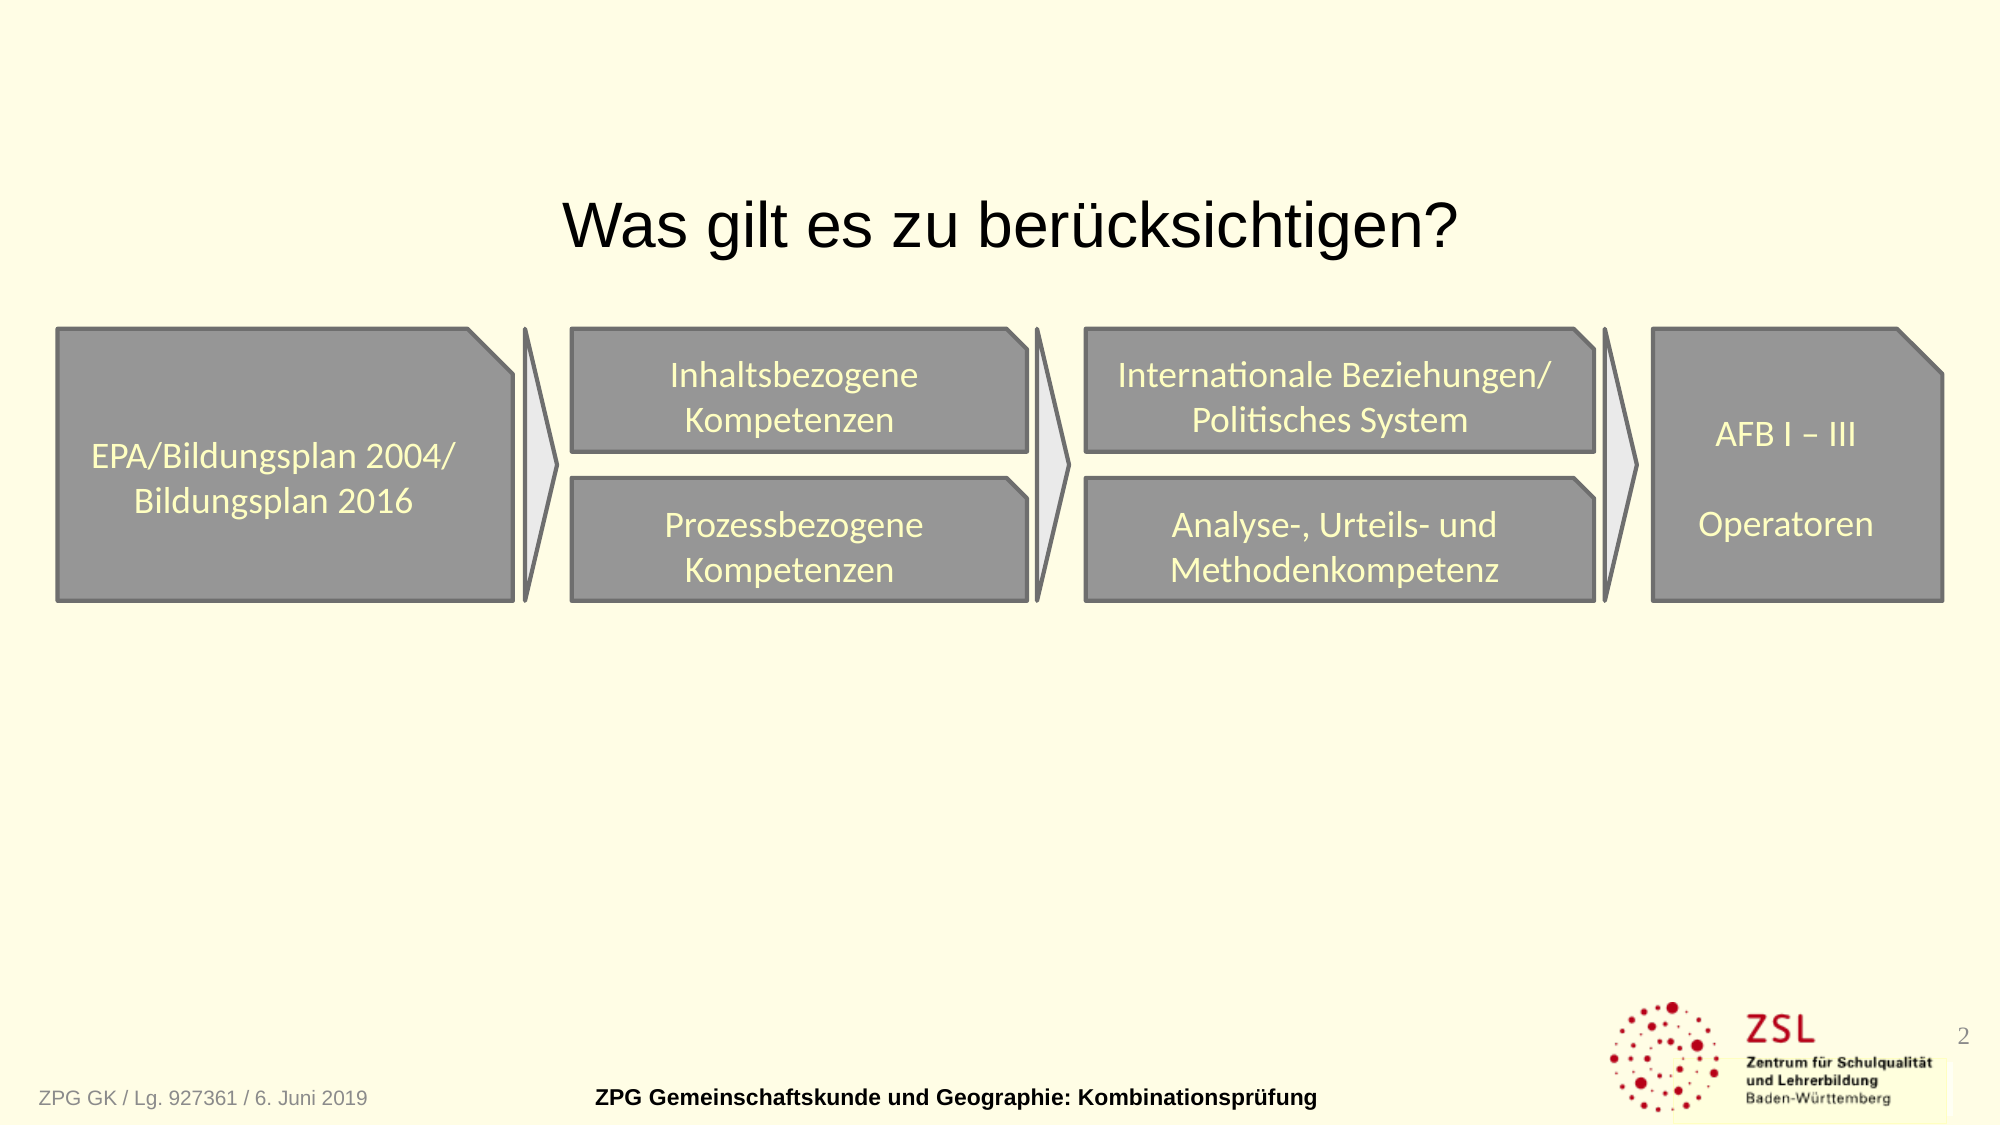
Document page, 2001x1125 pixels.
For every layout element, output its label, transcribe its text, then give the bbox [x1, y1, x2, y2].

text_box Internationale Beziehungen/ Politisches System [1083, 326, 1597, 454]
slide_number 2 [1899, 1004, 1986, 1065]
text_box ZPG GK / Lg. 927361 / 6. Juni 2019 [23, 1066, 843, 1125]
text_box Prozessbezogene Kompetenzen [569, 475, 1030, 603]
text_box [1602, 326, 1639, 603]
text_box Was gilt es zu berücksichtigen? [149, 175, 1875, 268]
picture [1609, 1002, 1935, 1114]
text_box EPA/Bildungsplan 2004/ Bildungsplan 2016 [55, 326, 515, 603]
text_box Inhaltsbezogene Kompetenzen [569, 326, 1030, 454]
text_box [1034, 326, 1072, 603]
text_box [522, 326, 560, 603]
text_box Analyse-, Urteils- und Methodenkompetenz [1083, 475, 1597, 603]
text_box AFB I – III Operatoren [1650, 326, 1945, 603]
picture [1947, 1065, 1953, 1116]
